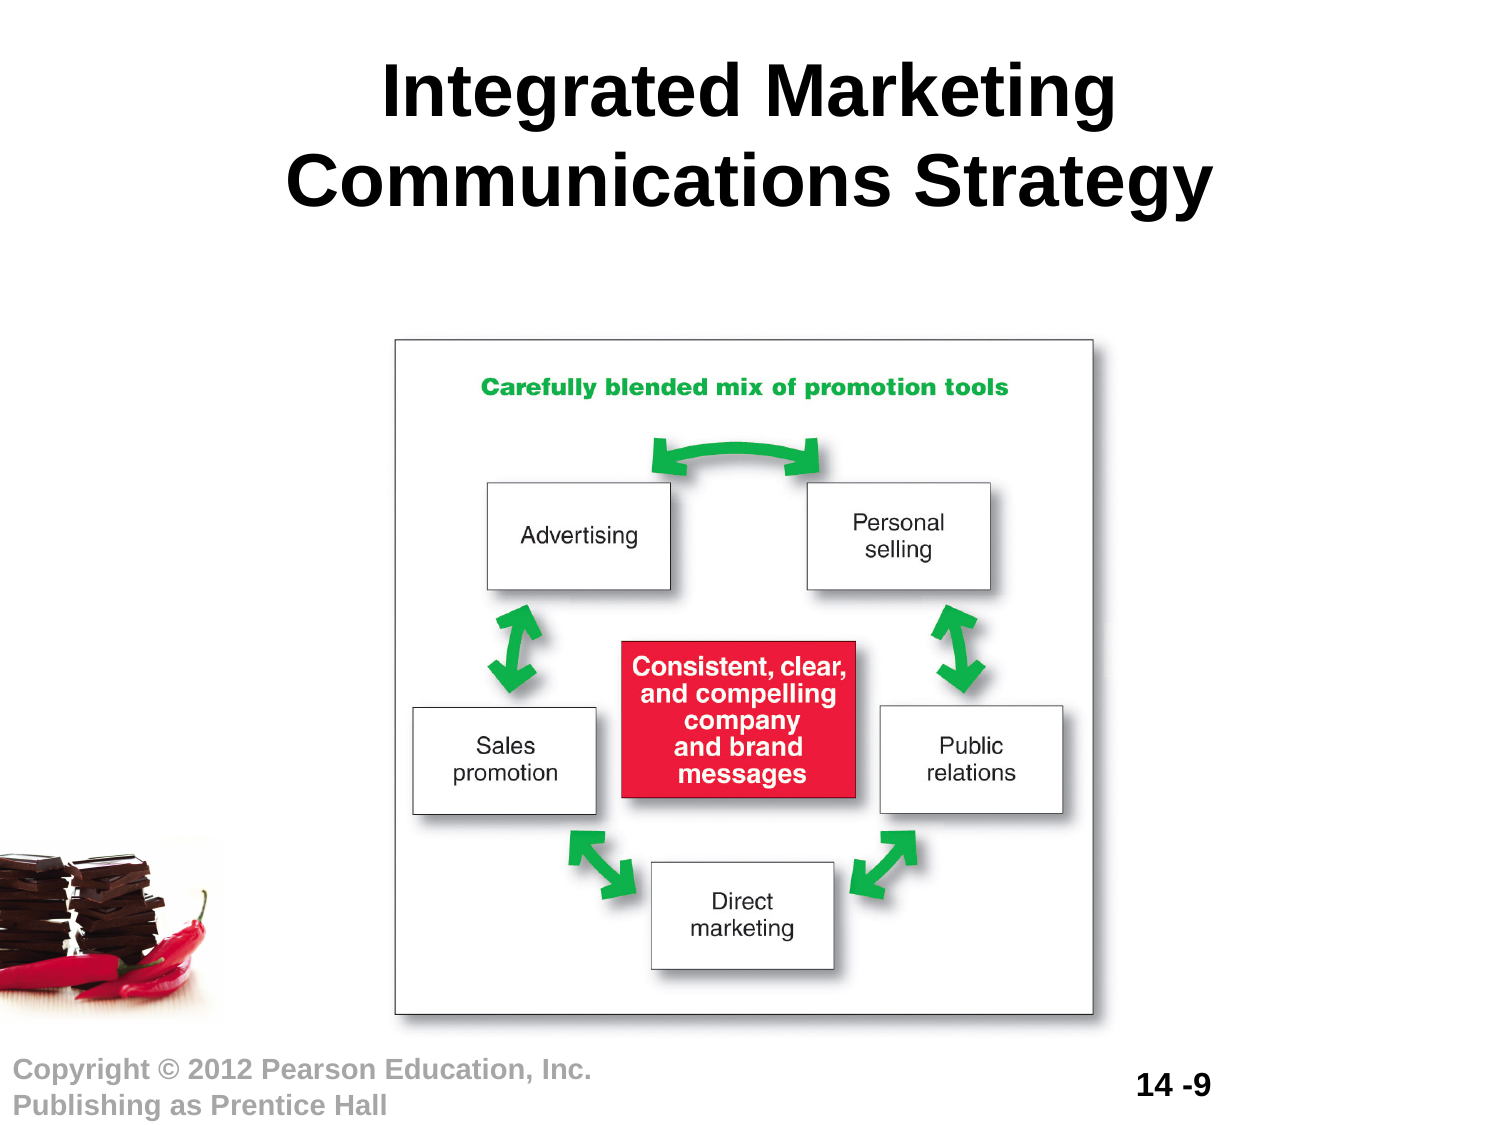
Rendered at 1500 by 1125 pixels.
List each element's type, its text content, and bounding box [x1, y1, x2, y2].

picture [387, 330, 1126, 1038]
title Integrated Marketing Communications Strategy [112, 37, 1388, 226]
picture [0, 837, 226, 1025]
